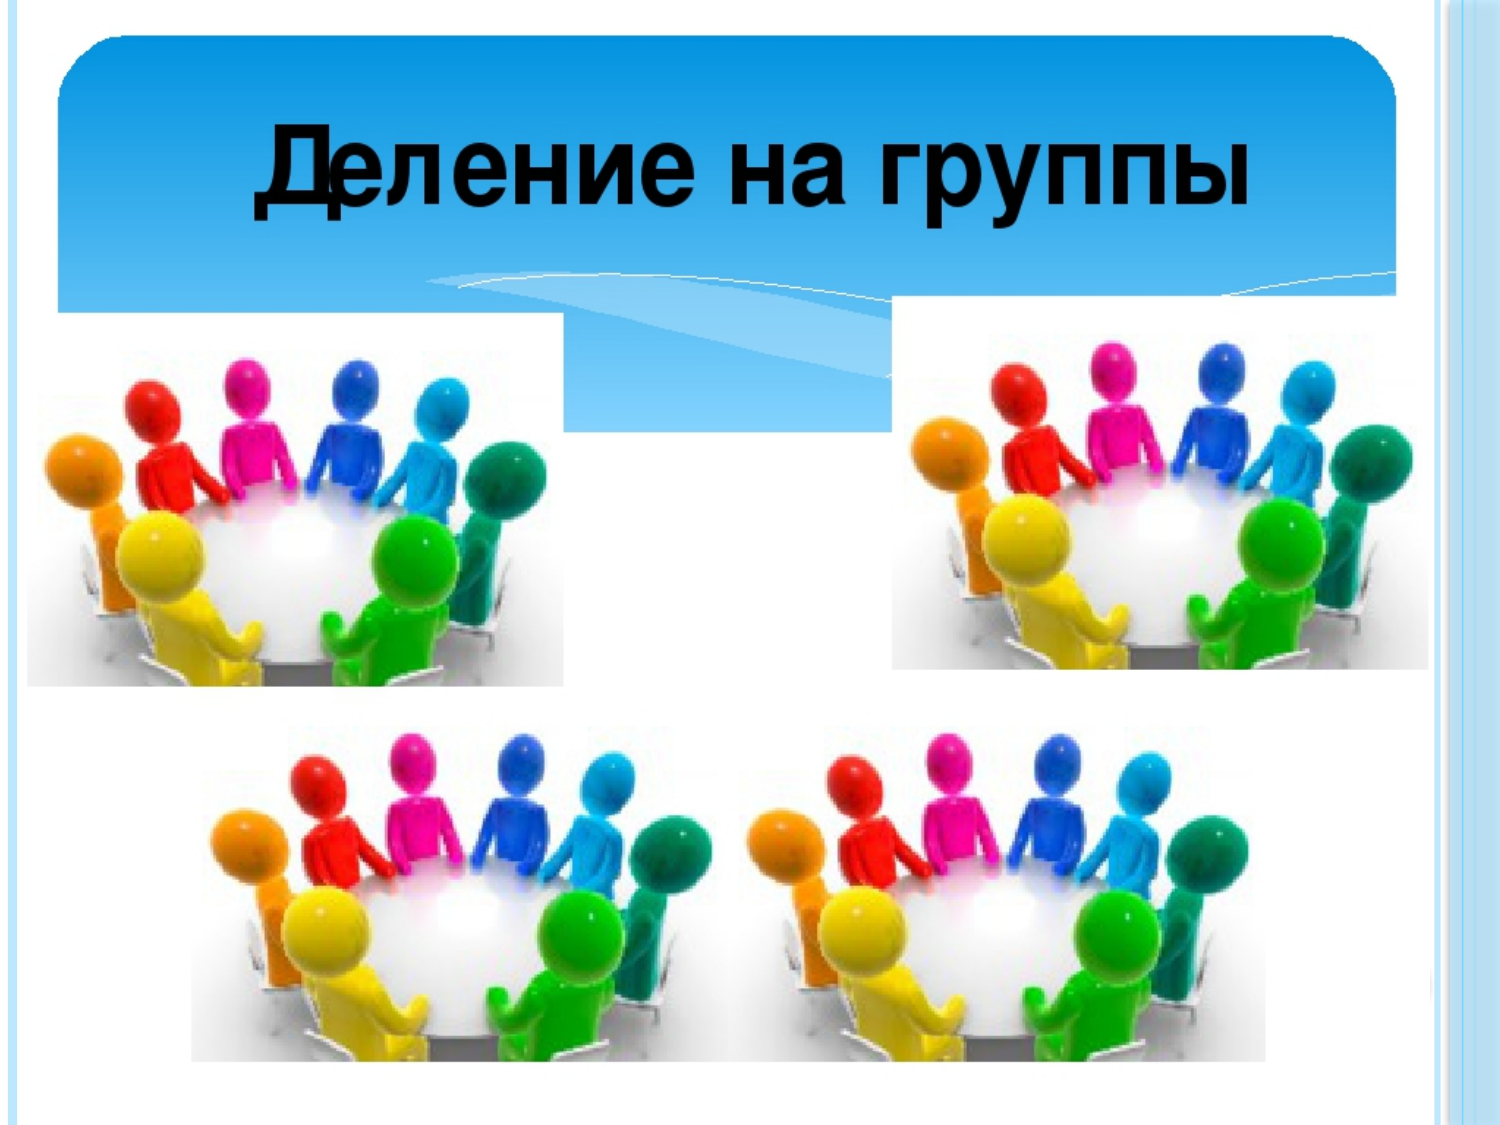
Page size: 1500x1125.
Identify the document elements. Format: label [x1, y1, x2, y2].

list [22, 0, 1431, 1103]
